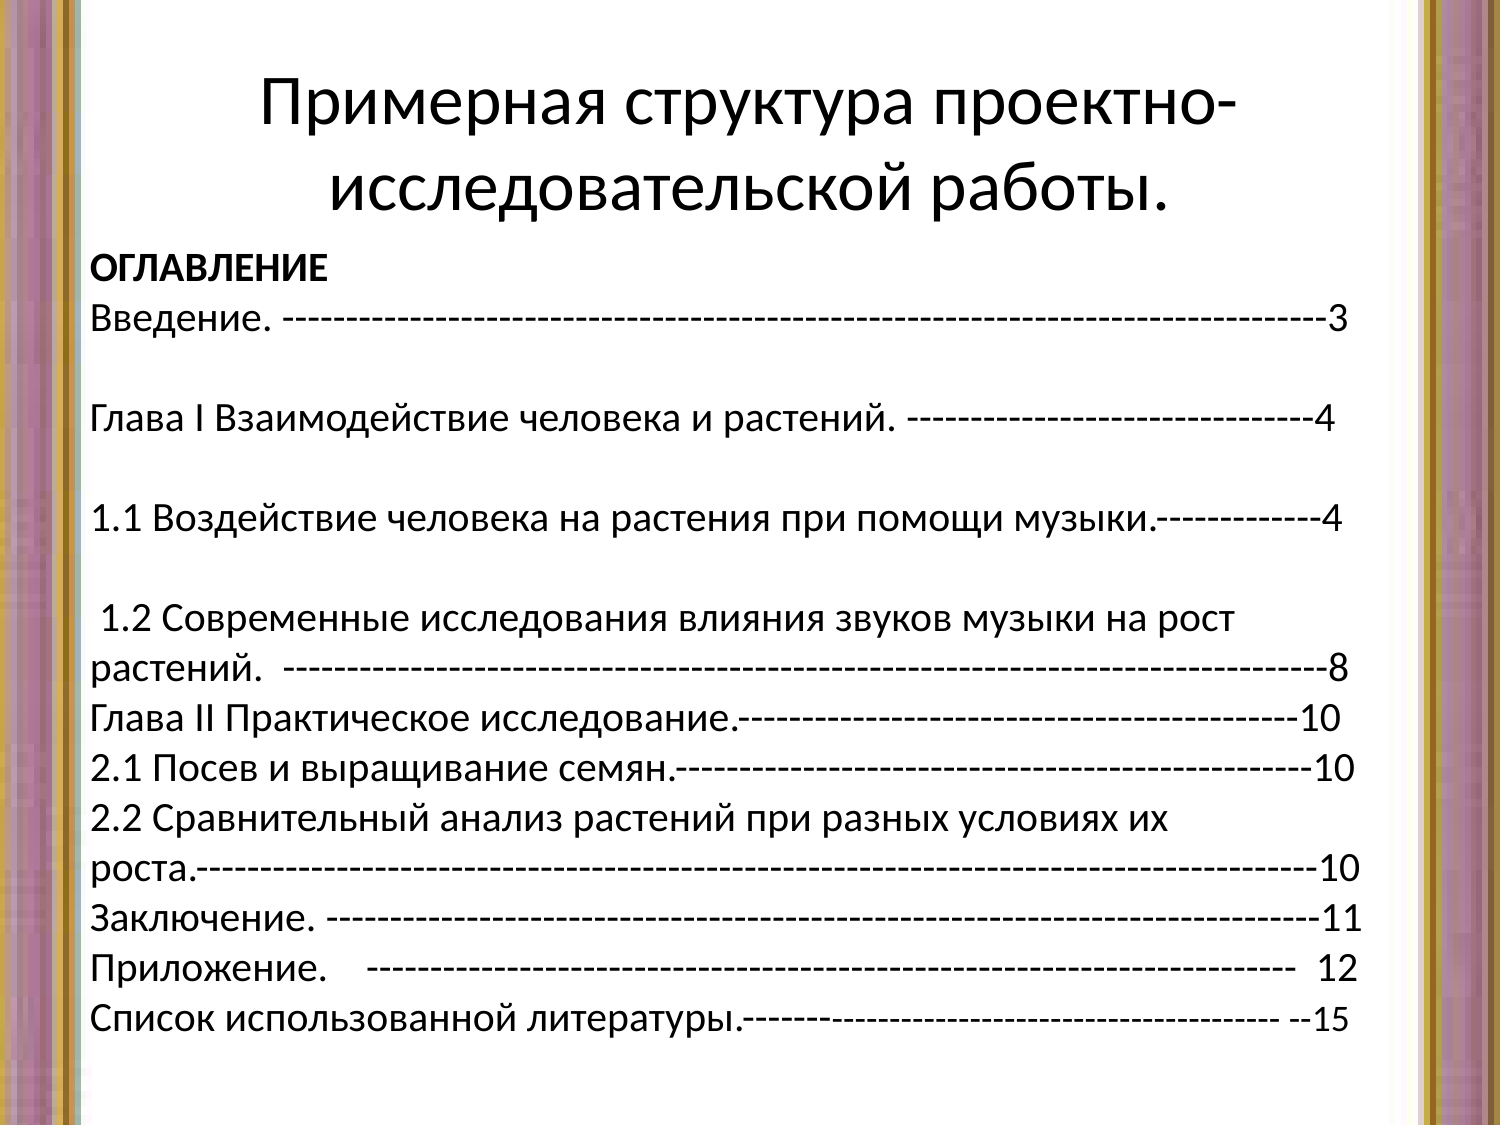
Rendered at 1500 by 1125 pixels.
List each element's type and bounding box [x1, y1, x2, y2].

list [0, 0, 1500, 1125]
